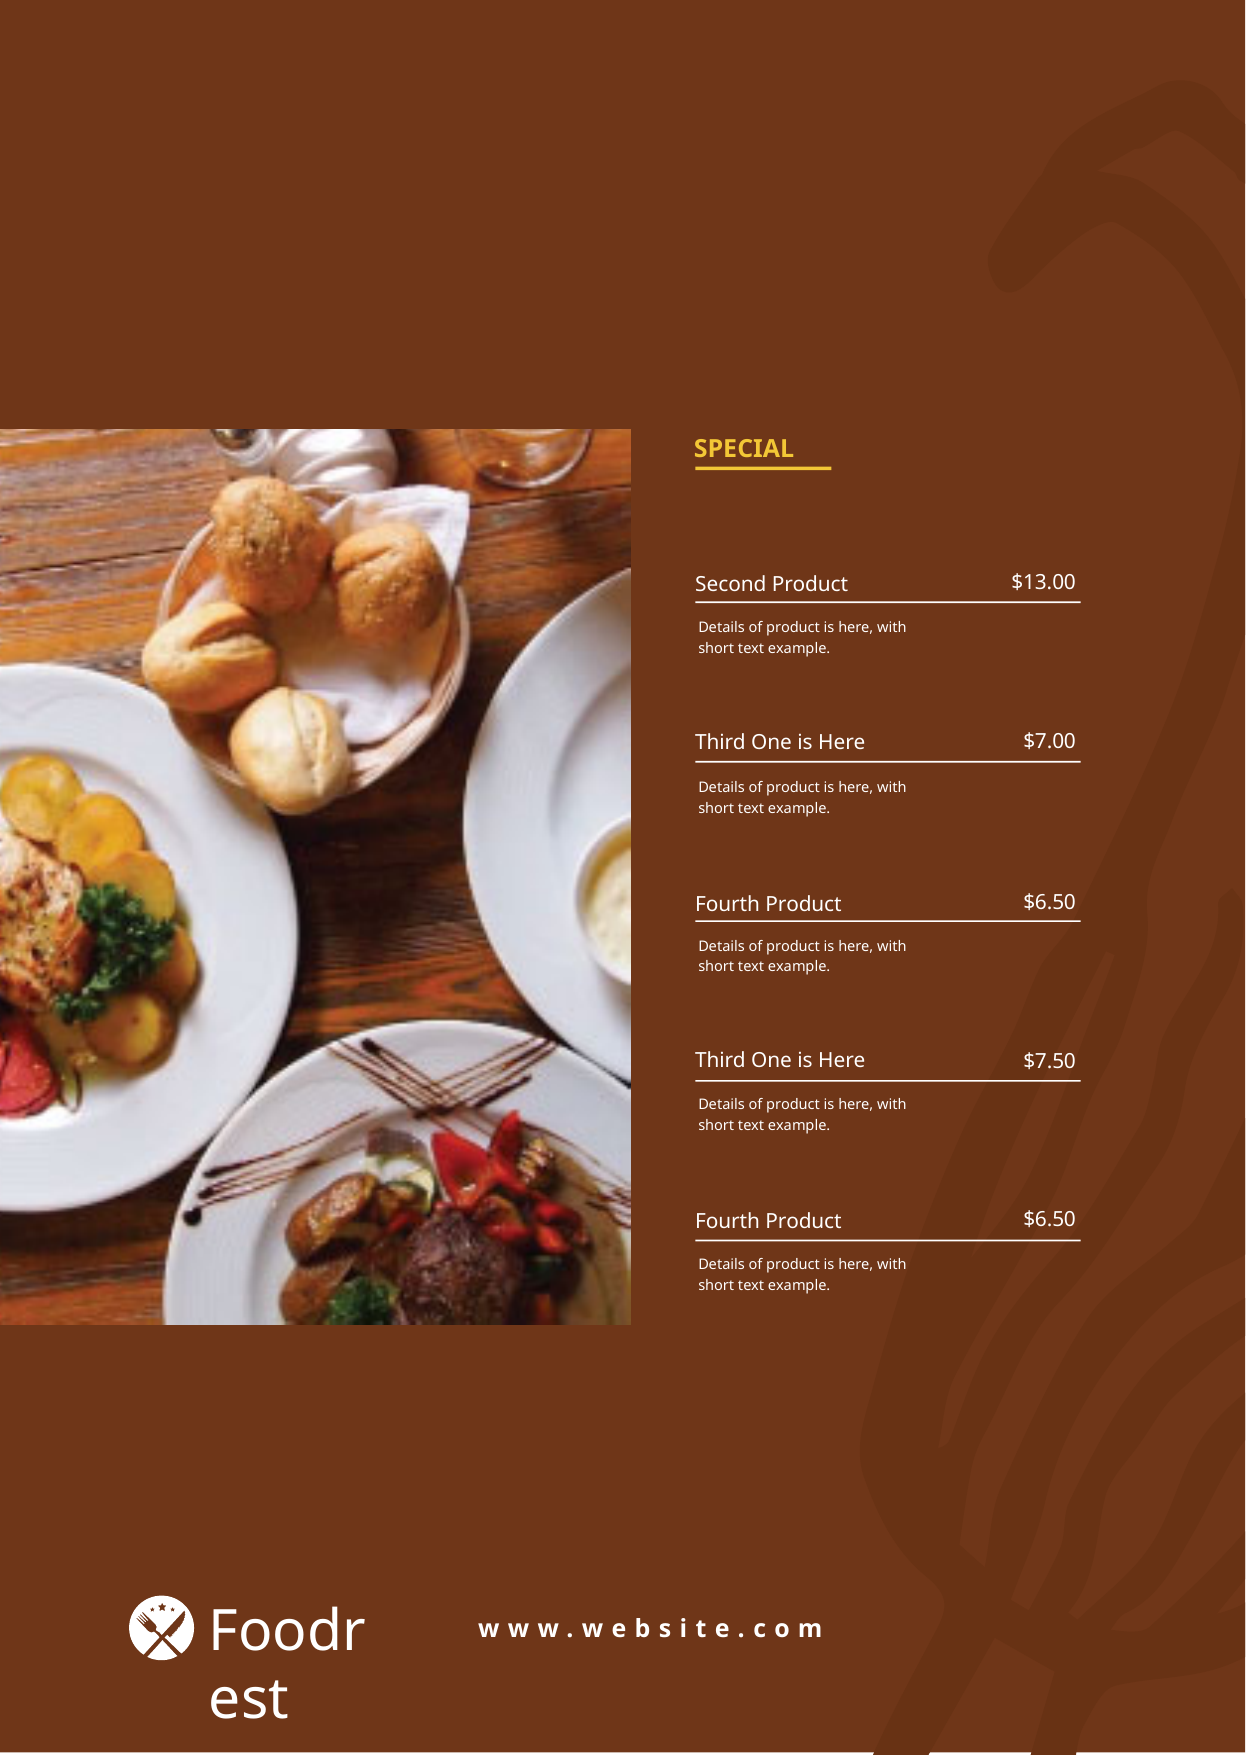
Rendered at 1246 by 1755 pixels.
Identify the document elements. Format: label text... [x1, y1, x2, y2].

text_box $7.50 [995, 1039, 1091, 1080]
picture [0, 429, 631, 1325]
text_box www.website.com [463, 1605, 845, 1650]
text_box Details of product is here, with short text example. [683, 925, 929, 983]
text_box $6.50 [995, 881, 1091, 921]
text_box Fourth Product [680, 1200, 892, 1241]
text_box [987, 80, 1246, 1198]
text_box [129, 1595, 194, 1655]
text_box $7.00 [995, 720, 1091, 760]
text_box Third One is Here [680, 1039, 892, 1080]
text_box Third One is Here [680, 721, 892, 761]
text_box Foodrest [194, 1585, 399, 1738]
text_box Second Product [680, 562, 873, 603]
text_box Details of product is here, with short text example. [683, 607, 929, 664]
text_box Details of product is here, with short text example. [683, 767, 929, 824]
text_box Details of product is here, with short text example. [683, 1244, 929, 1302]
text_box Fourth Product [680, 883, 892, 923]
text_box $6.50 [995, 1198, 1091, 1238]
text_box [147, 1640, 178, 1661]
text_box [0, 0, 1246, 1753]
text_box $13.00 [995, 561, 1091, 602]
text_box SPECIAL [679, 425, 825, 470]
text_box [859, 888, 1246, 1755]
text_box [695, 466, 832, 471]
text_box Details of product is here, with short text example. [683, 1084, 929, 1141]
